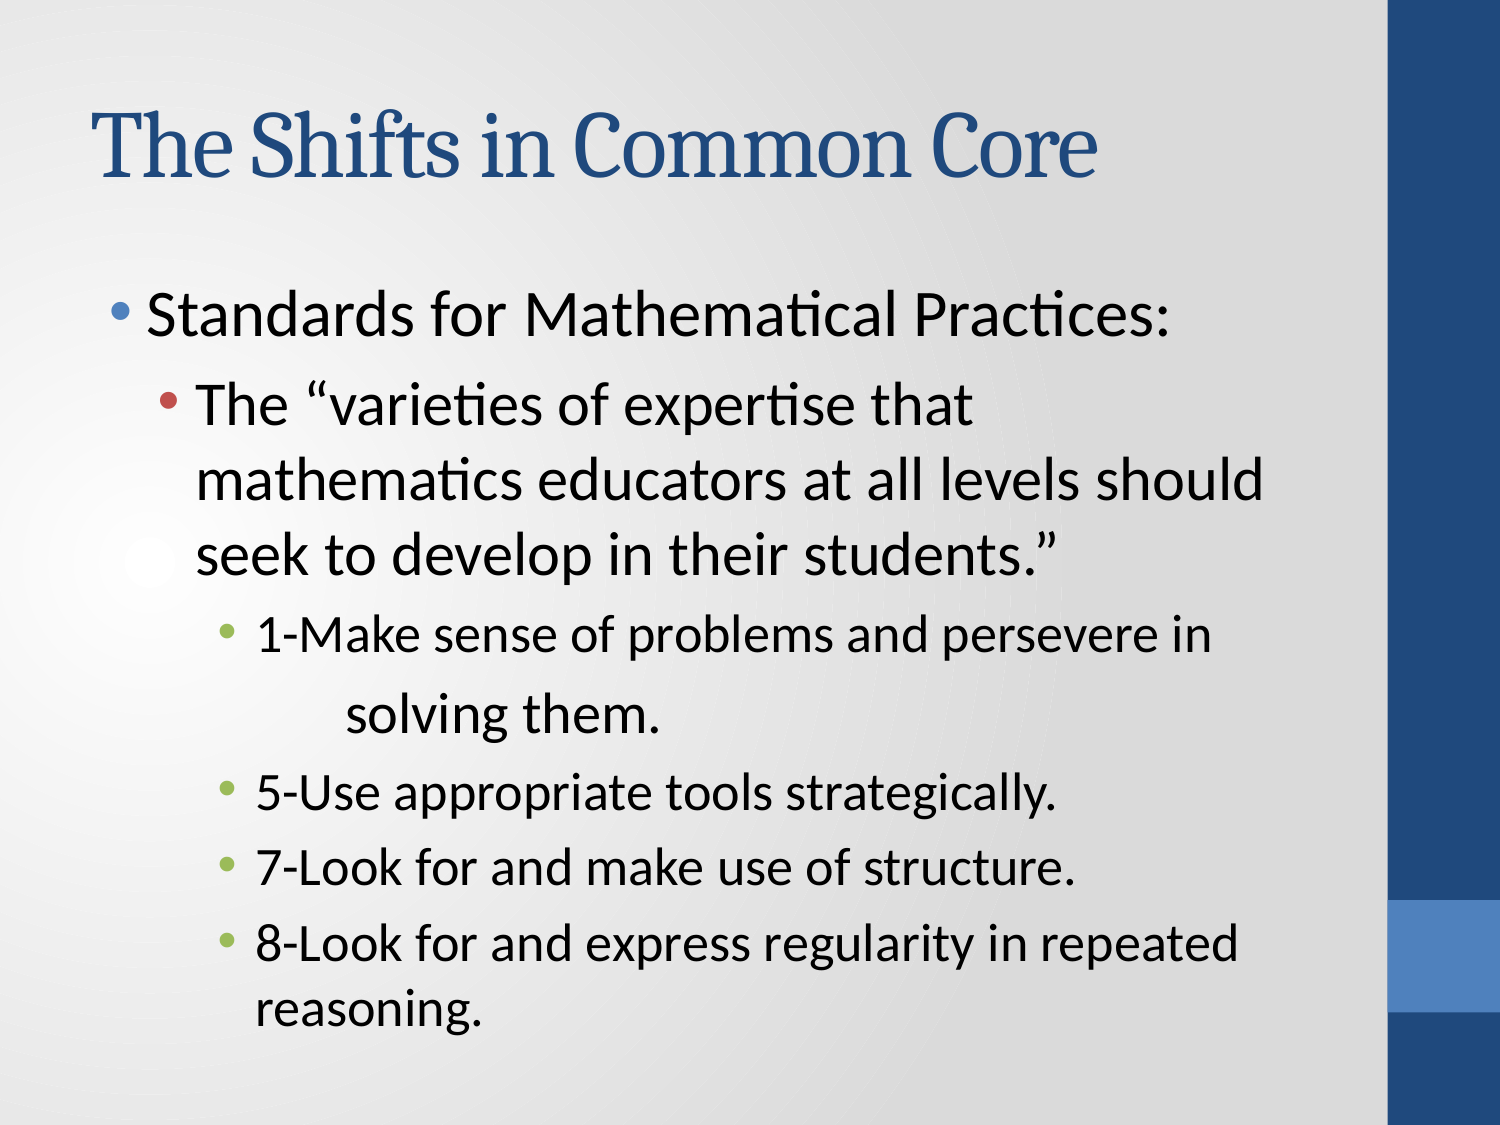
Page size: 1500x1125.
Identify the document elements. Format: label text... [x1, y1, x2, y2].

list Standards for Mathematical Practices: The “varieties of expertise that mathematics educators at all levels should seek to develop in their students.” 1-Make sense of problems and persevere in solving them. 5-Use appropriate tools strategically. 7-Look for and make use of structure. 8-Look for and express regularity in repeated reasoning. [75, 262, 1325, 1050]
title The Shifts in Common Core [75, 45, 1325, 233]
